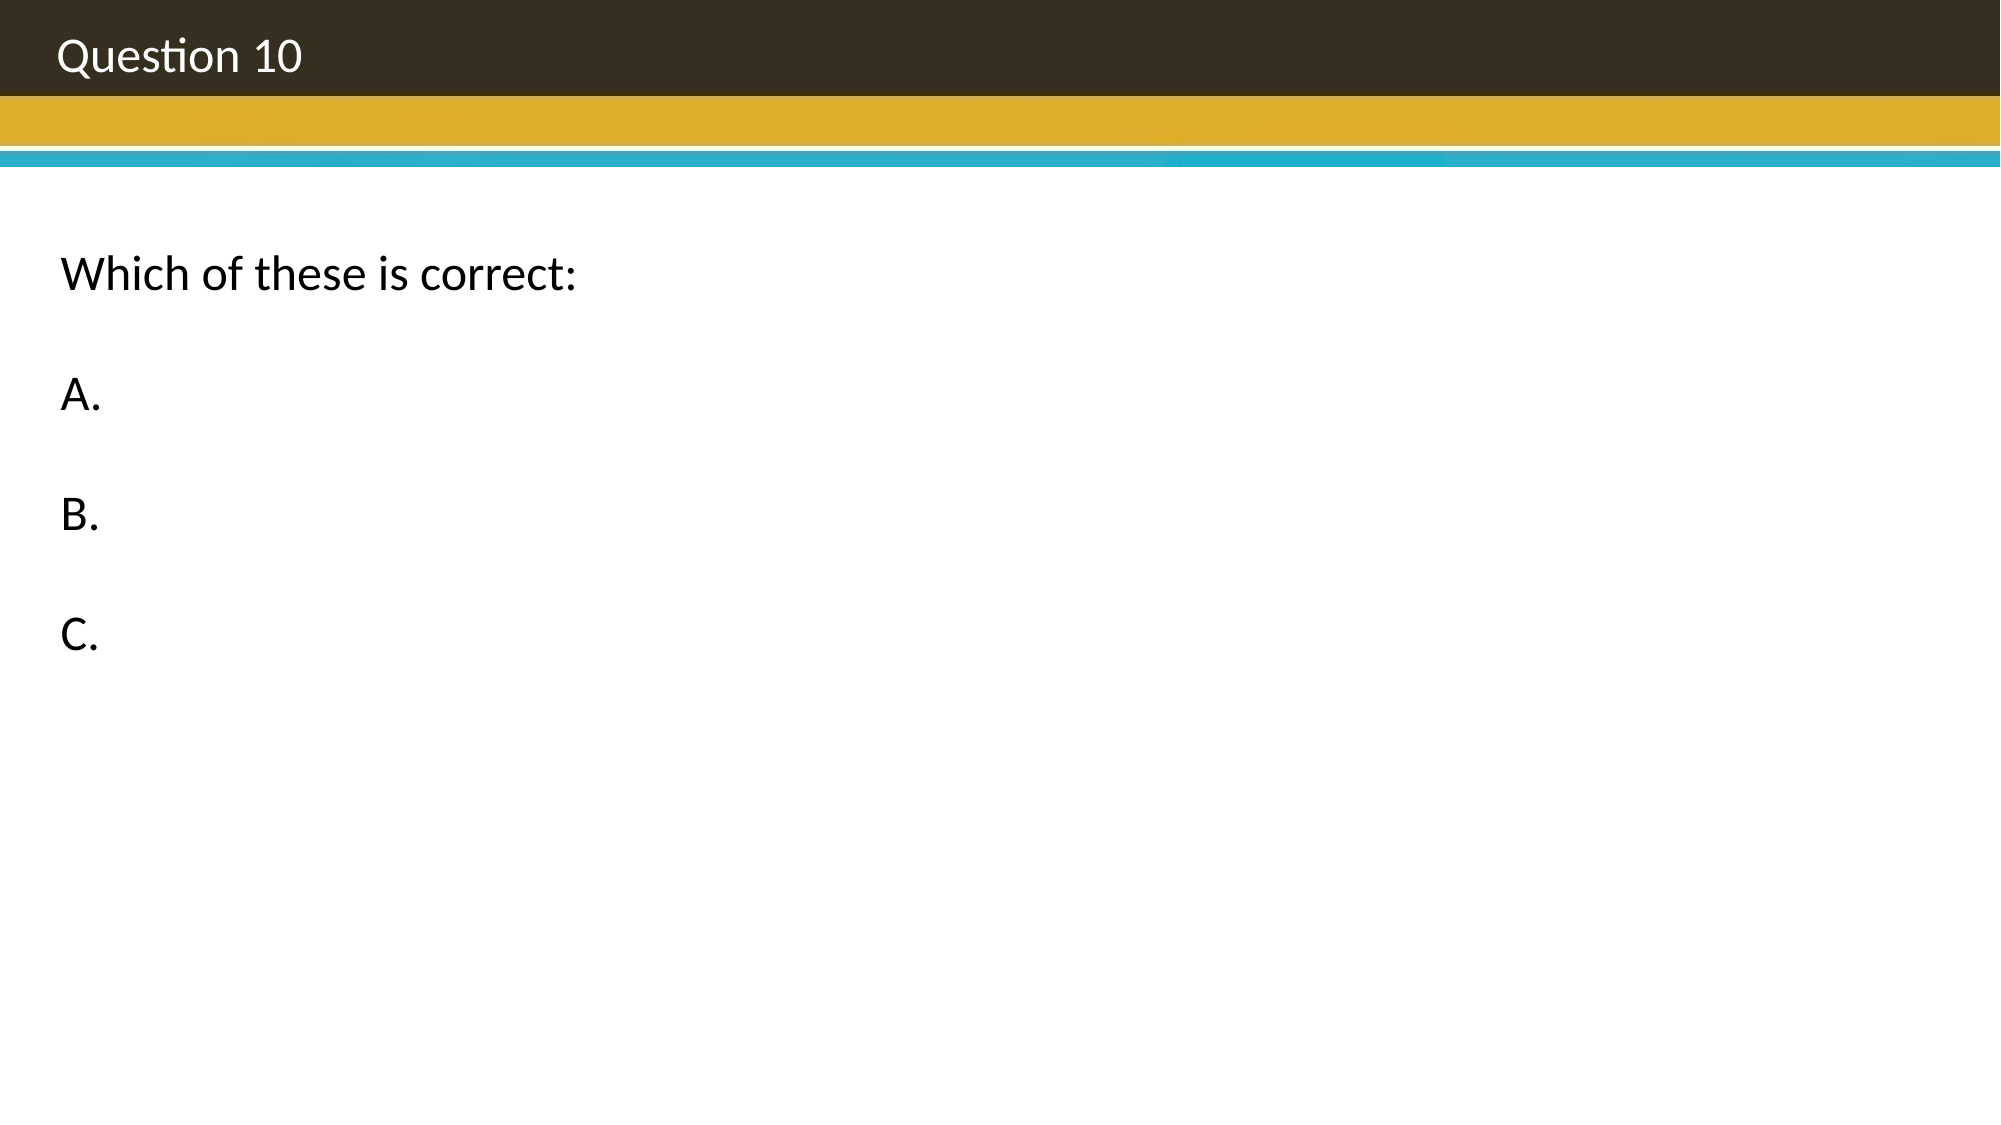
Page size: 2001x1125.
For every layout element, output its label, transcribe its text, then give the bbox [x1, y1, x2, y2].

text_box Question 10 [41, 14, 318, 90]
picture [0, 0, 2000, 167]
